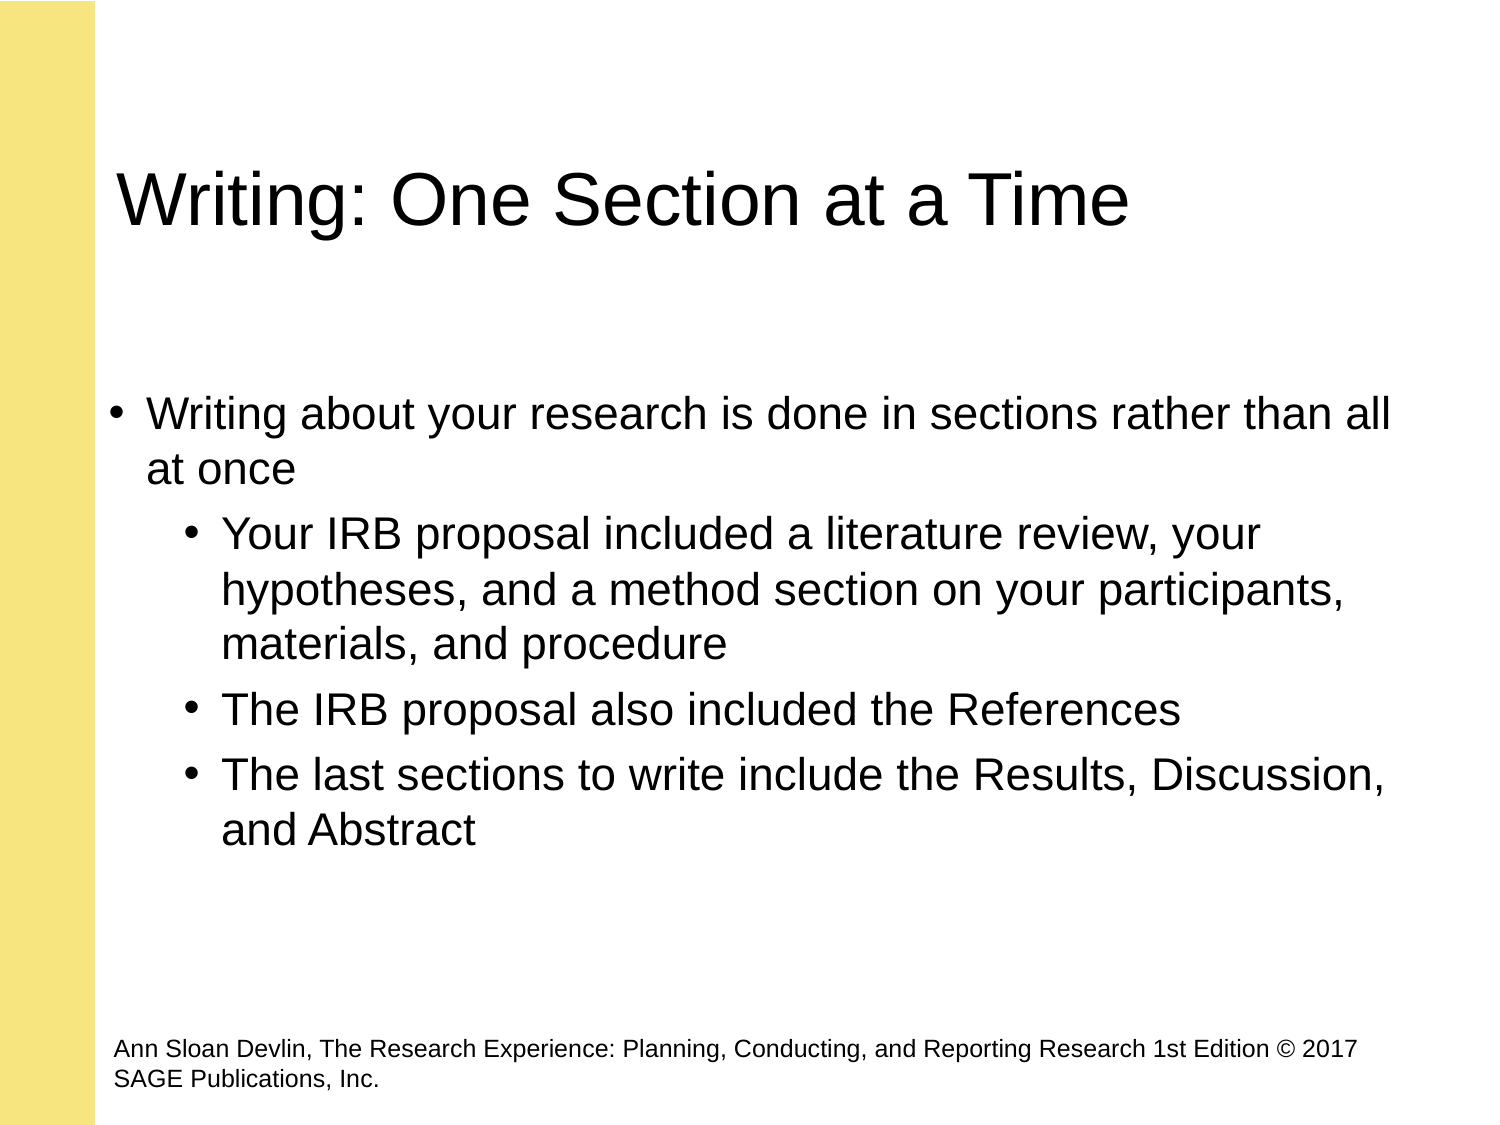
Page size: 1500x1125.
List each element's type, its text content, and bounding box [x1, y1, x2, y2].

list Writing about your research is done in sections rather than all at once Your IRB proposal included a literature review, your hypotheses, and a method section on your participants, materials, and procedure The IRB proposal also included the References The last sections to write include the Results, Discussion, and Abstract [93, 376, 1430, 863]
title Writing: One Section at a Time [101, 129, 1172, 274]
picture [0, 1, 96, 1125]
